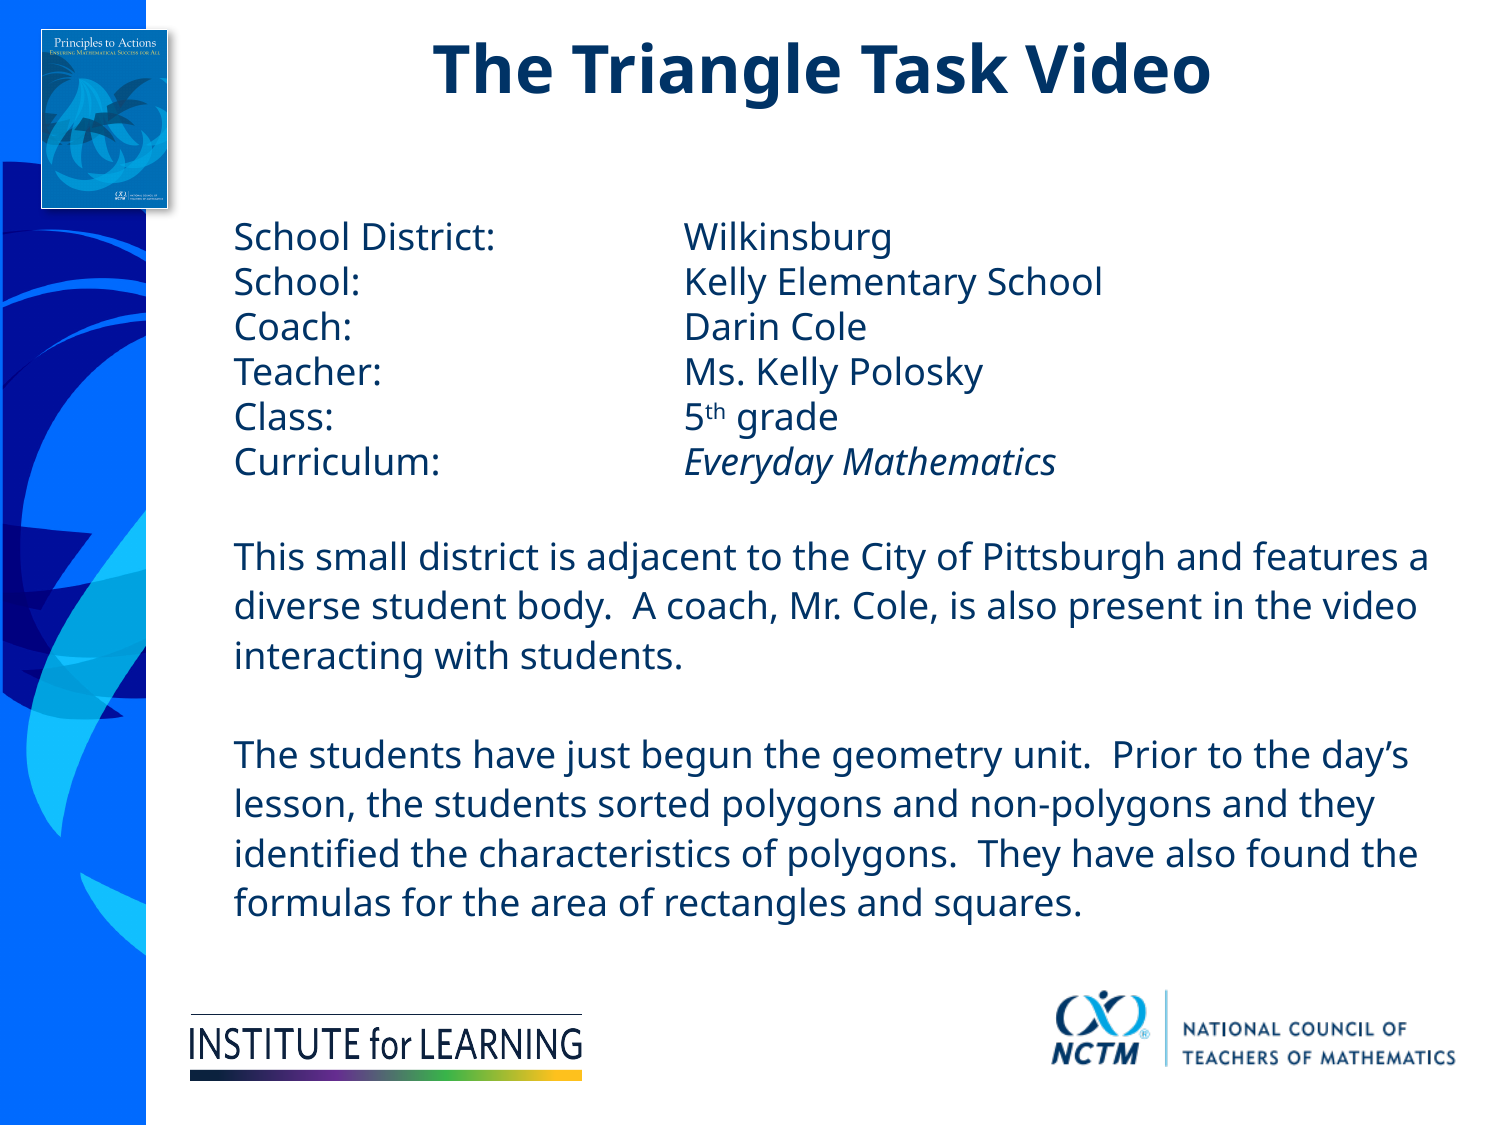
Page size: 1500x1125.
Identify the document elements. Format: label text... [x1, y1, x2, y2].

text_box School District: Wilkinsburg School: Kelly Elementary School Coach: Darin Cole Teacher: Ms. Kelly Polosky Class: 5th grade Curriculum: Everyday Mathematics This small district is adjacent to the City of Pittsburgh and features a diverse student body. A coach, Mr. Cole, is also present in the video interacting with students. The students have just begun the geometry unit. Prior to the day’s lesson, the students sorted polygons and non-polygons and they identified the characteristics of polygons. They have also found the formulas for the area of rectangles and squares. [218, 205, 1459, 894]
picture [1034, 969, 1474, 1085]
picture [190, 1014, 583, 1081]
picture [0, 0, 168, 1125]
text_box The Triangle Task Video [150, 0, 1500, 161]
